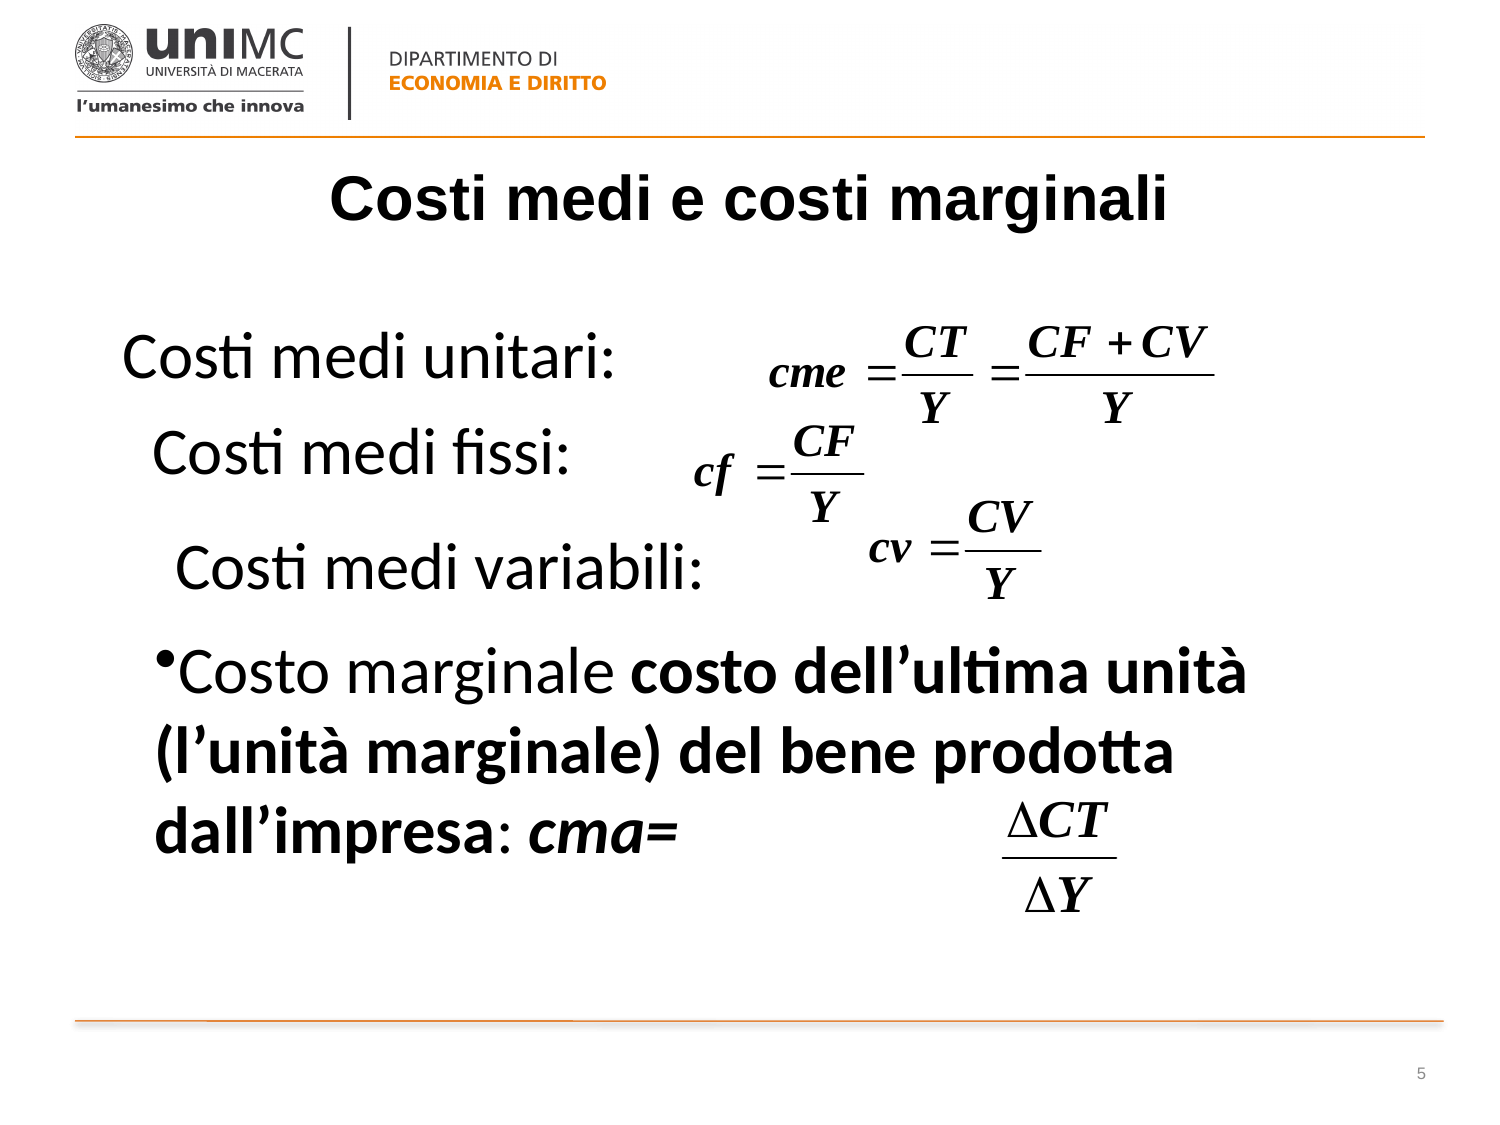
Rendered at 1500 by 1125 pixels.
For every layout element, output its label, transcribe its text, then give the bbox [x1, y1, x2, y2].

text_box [993, 786, 1128, 925]
text_box Costi medi variabili: [160, 515, 721, 610]
slide_number 5 [1091, 1042, 1442, 1103]
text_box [862, 487, 1051, 610]
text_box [687, 412, 876, 533]
text_box Costi medi fissi: [137, 400, 642, 496]
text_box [762, 312, 1226, 435]
text_box Costo marginale costo dell’ultima unità (l’unità marginale) del bene prodotta dall’impresa: cma= [139, 619, 1281, 875]
text_box Costi medi unitari: [108, 304, 738, 400]
picture [75, 24, 1425, 138]
title Costi medi e costi marginali [75, 149, 1425, 241]
